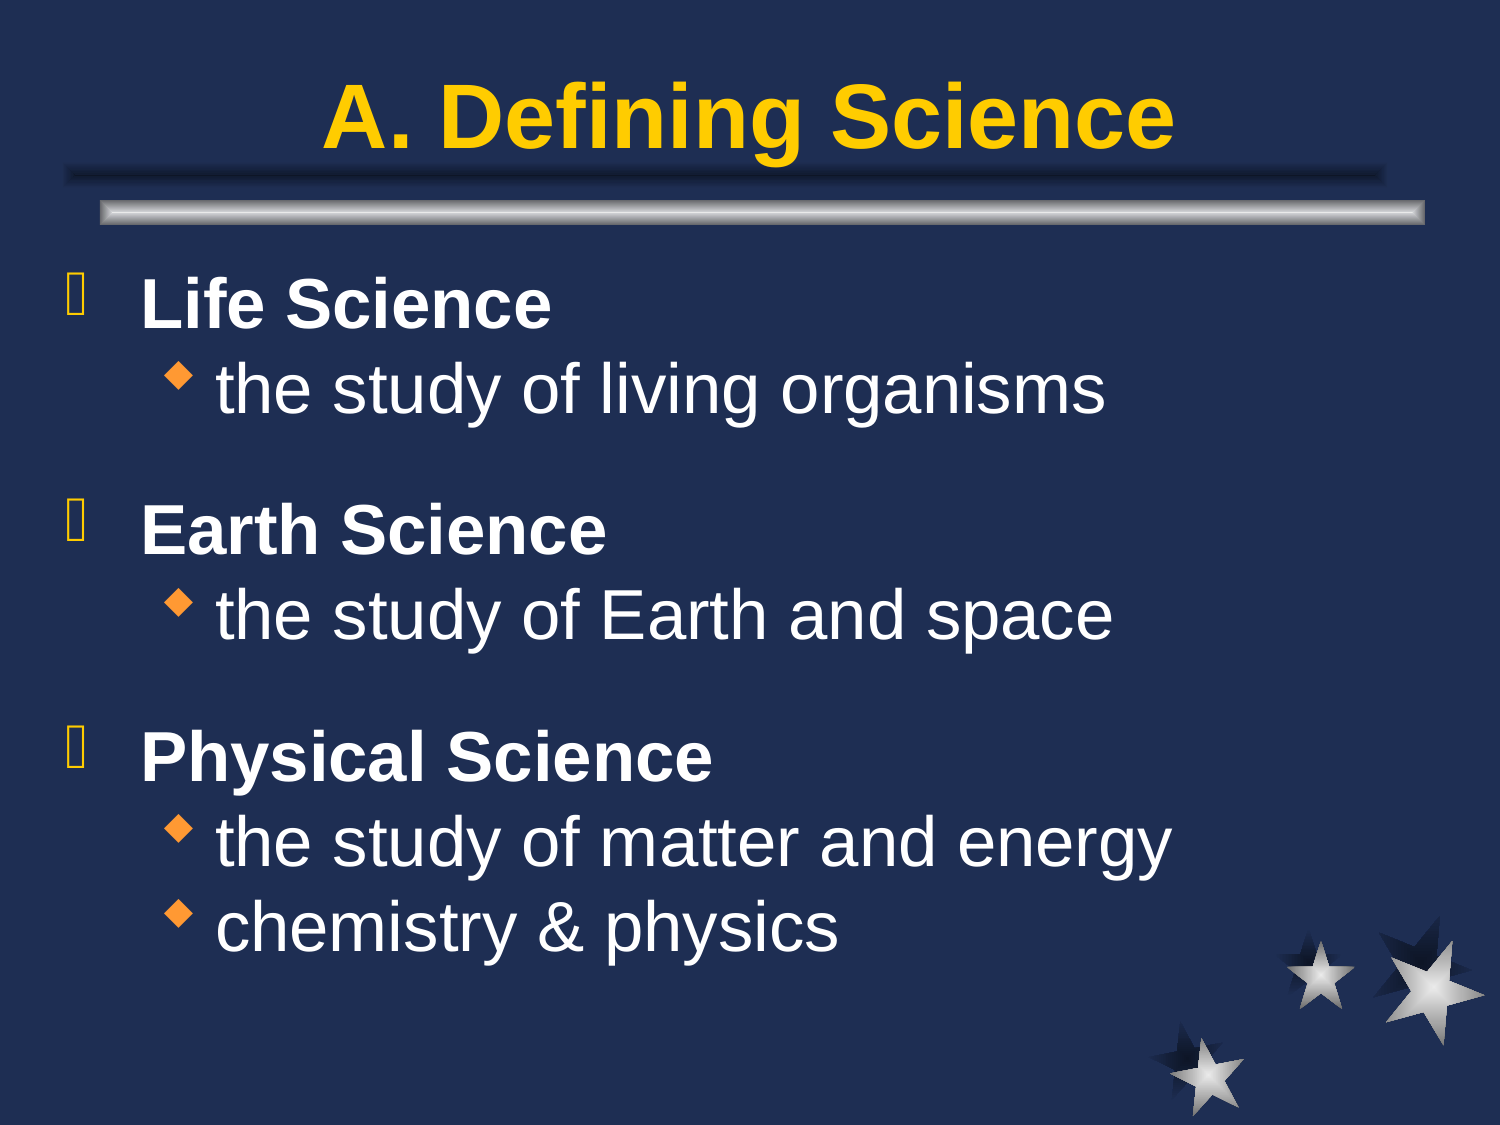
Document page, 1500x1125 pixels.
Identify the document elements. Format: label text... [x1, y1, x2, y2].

title A. Defining Science [112, 37, 1388, 176]
list Life Science the study of living organisms Earth Science the study of Earth and space Physical Science the study of matter and energy chemistry & physics [49, 249, 1451, 1076]
